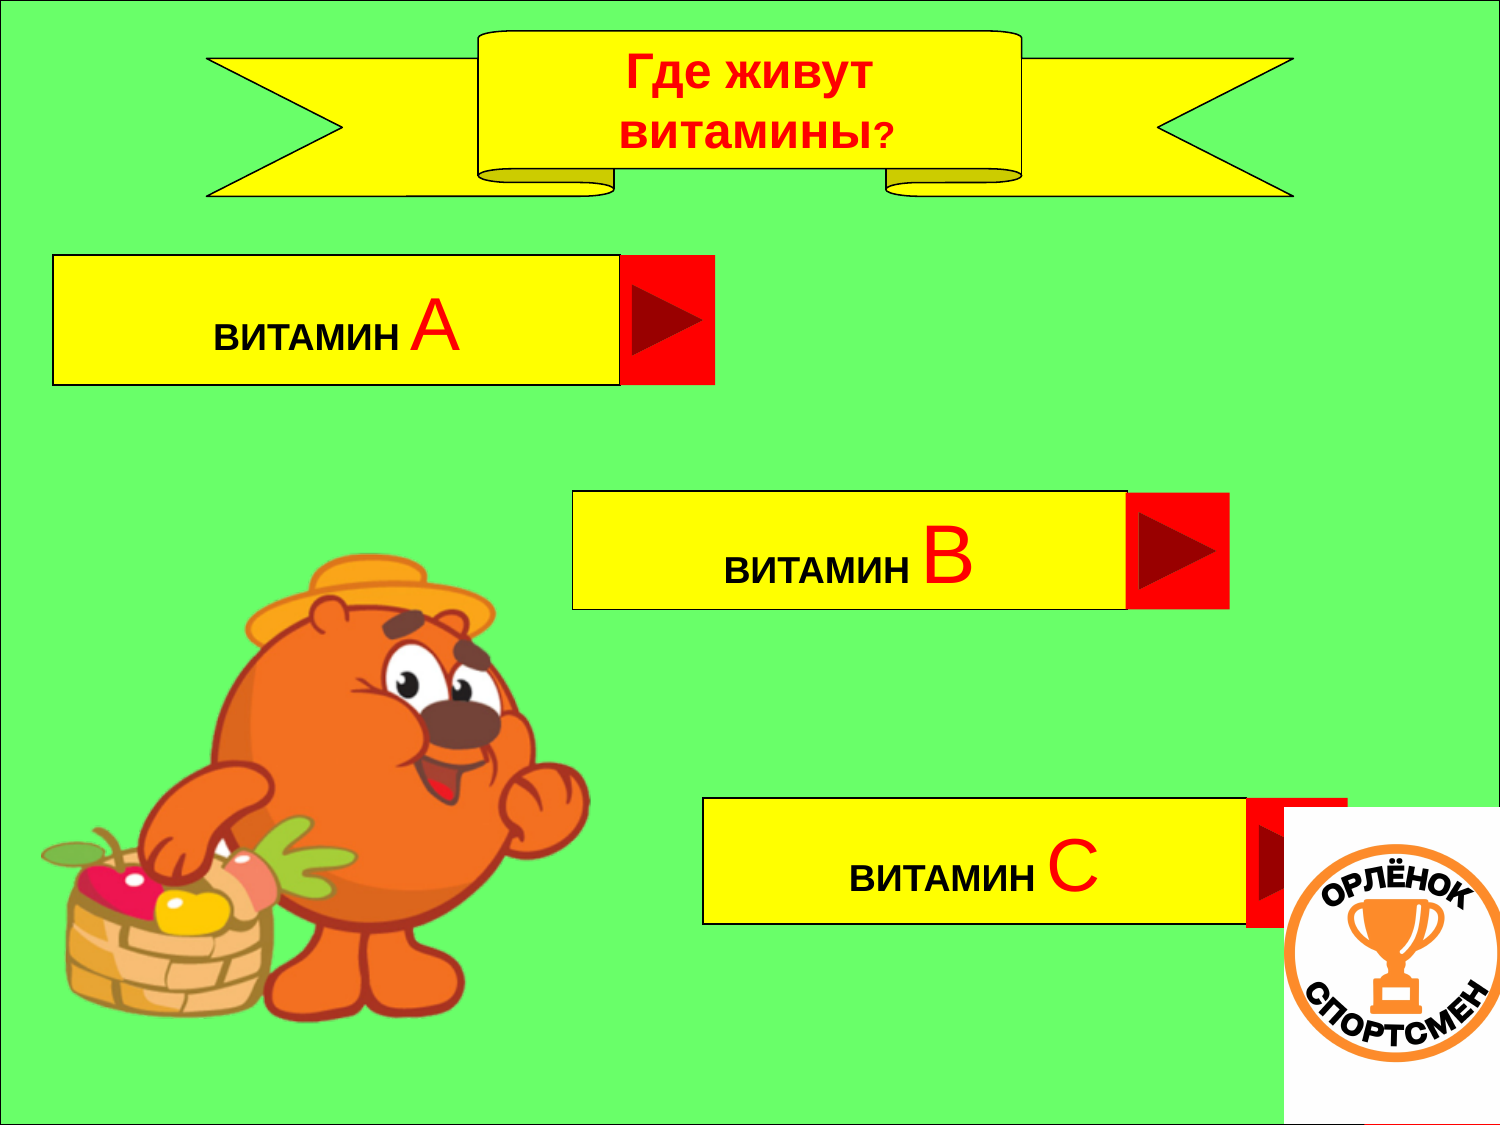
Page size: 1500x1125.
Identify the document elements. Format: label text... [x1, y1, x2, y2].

picture [40, 518, 597, 1075]
picture [1283, 807, 1500, 1124]
text_box ВИТАМИН А [53, 255, 620, 385]
text_box ВИТАМИН С [702, 797, 1246, 925]
text_box [620, 255, 716, 386]
text_box [1125, 492, 1230, 610]
text_box [0, 0, 1500, 1125]
text_box ВИТАМИН В [572, 491, 1128, 610]
text_box [1246, 797, 1348, 928]
text_box Где живут витамины? [206, 30, 1294, 197]
